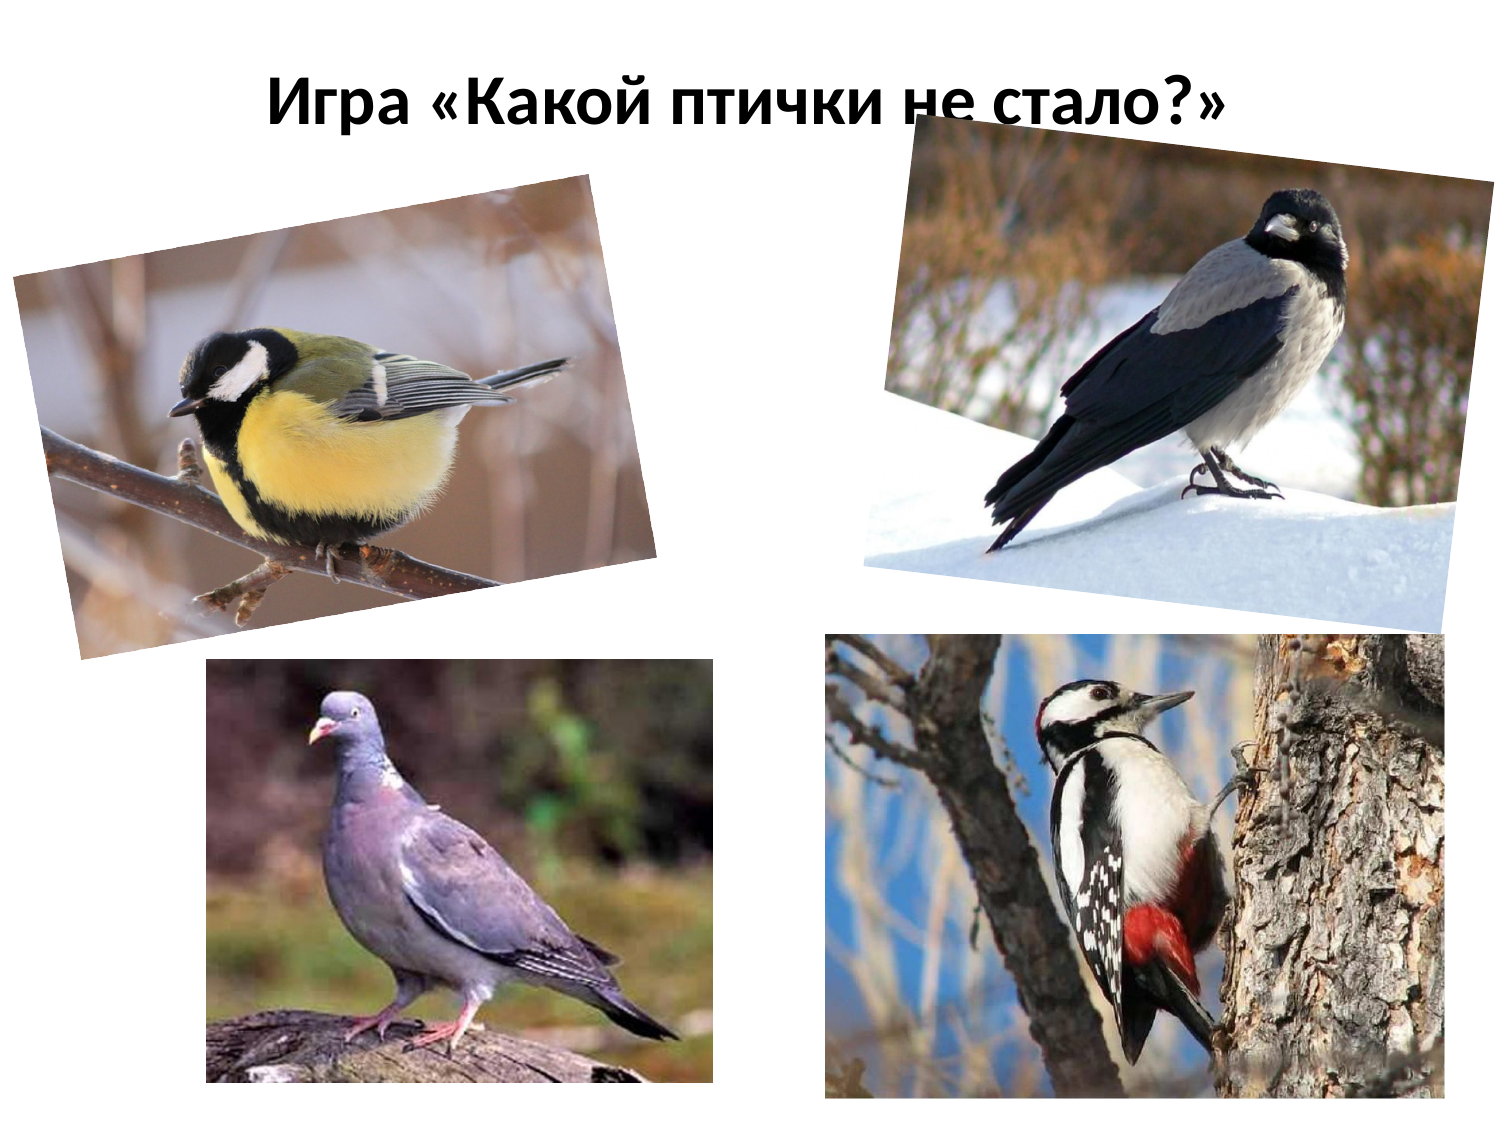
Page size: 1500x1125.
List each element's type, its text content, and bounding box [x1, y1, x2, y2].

picture [825, 113, 1495, 1099]
picture [206, 659, 713, 1083]
title Игра «Какой птички не стало?» [75, 45, 1425, 233]
picture [14, 174, 656, 660]
